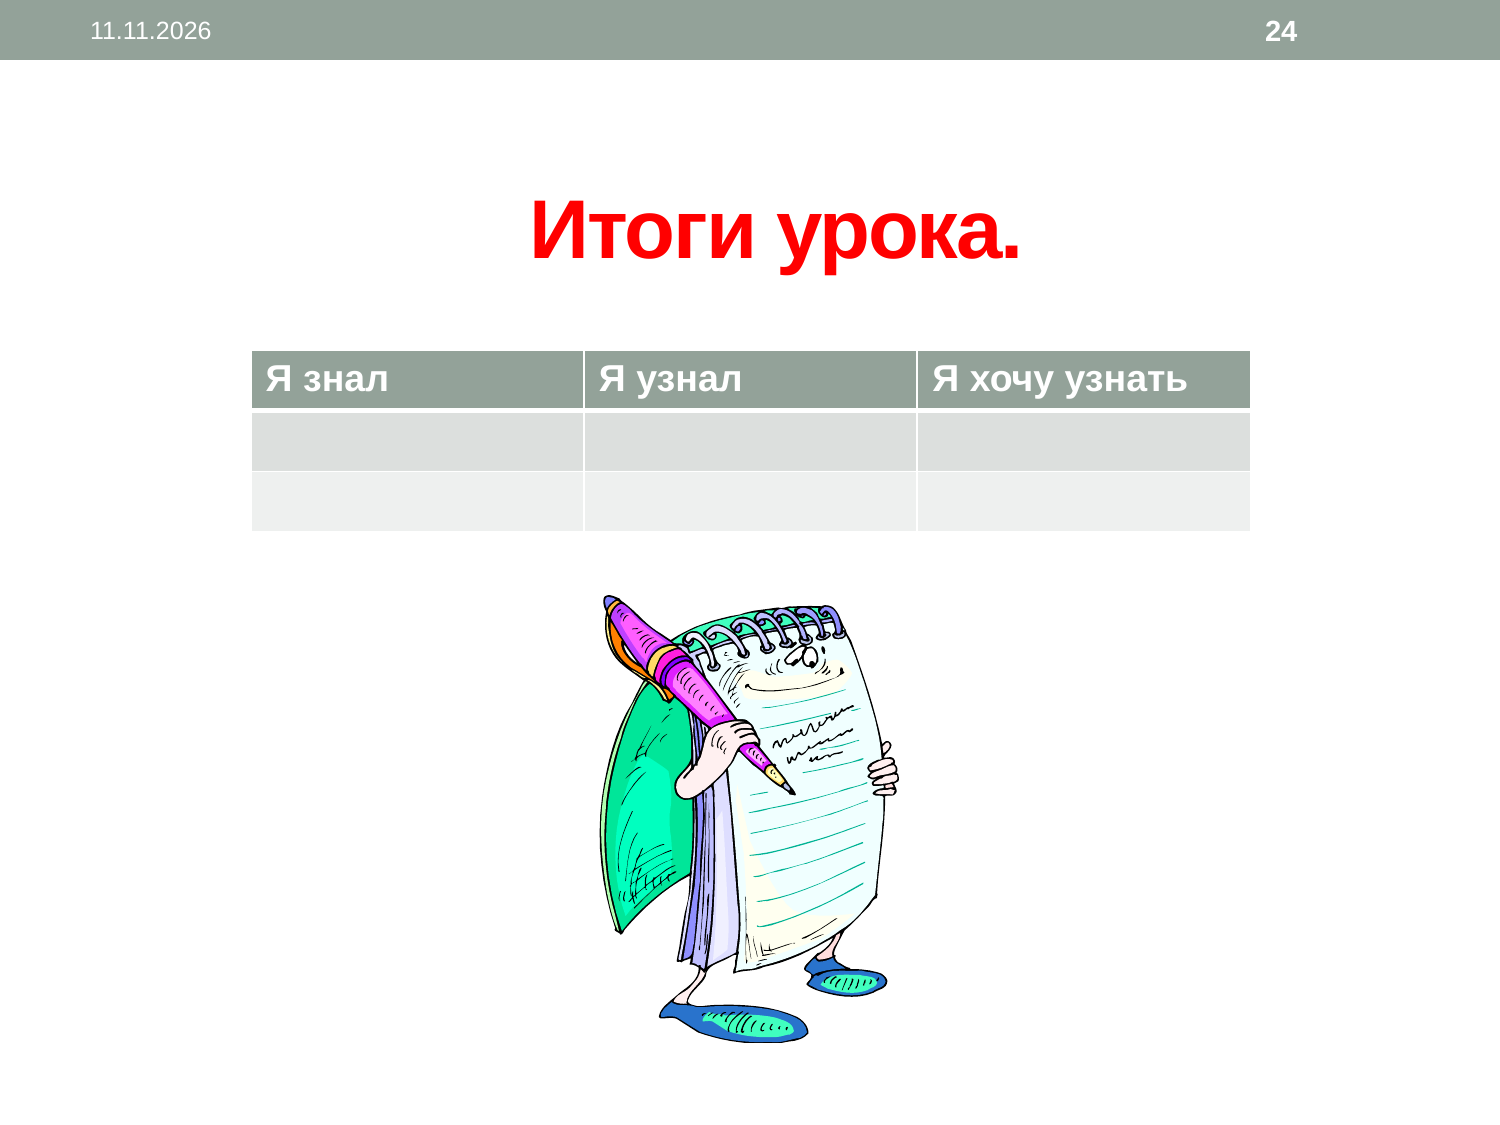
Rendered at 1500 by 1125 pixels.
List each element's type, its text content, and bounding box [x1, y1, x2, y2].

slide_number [75, 3, 550, 57]
table_cell [585, 472, 916, 531]
slide_number 24 [1250, 3, 1425, 57]
picture [597, 588, 904, 1044]
table_cell [252, 472, 583, 531]
table_header Я знал [252, 351, 583, 408]
table_cell [918, 413, 1250, 471]
table_cell [918, 472, 1250, 531]
table_cell [252, 413, 583, 471]
table_header Я хочу узнать [918, 351, 1250, 408]
table_header Я узнал [585, 351, 916, 408]
table_cell [585, 413, 916, 471]
title Итоги урока. [150, 140, 1425, 411]
